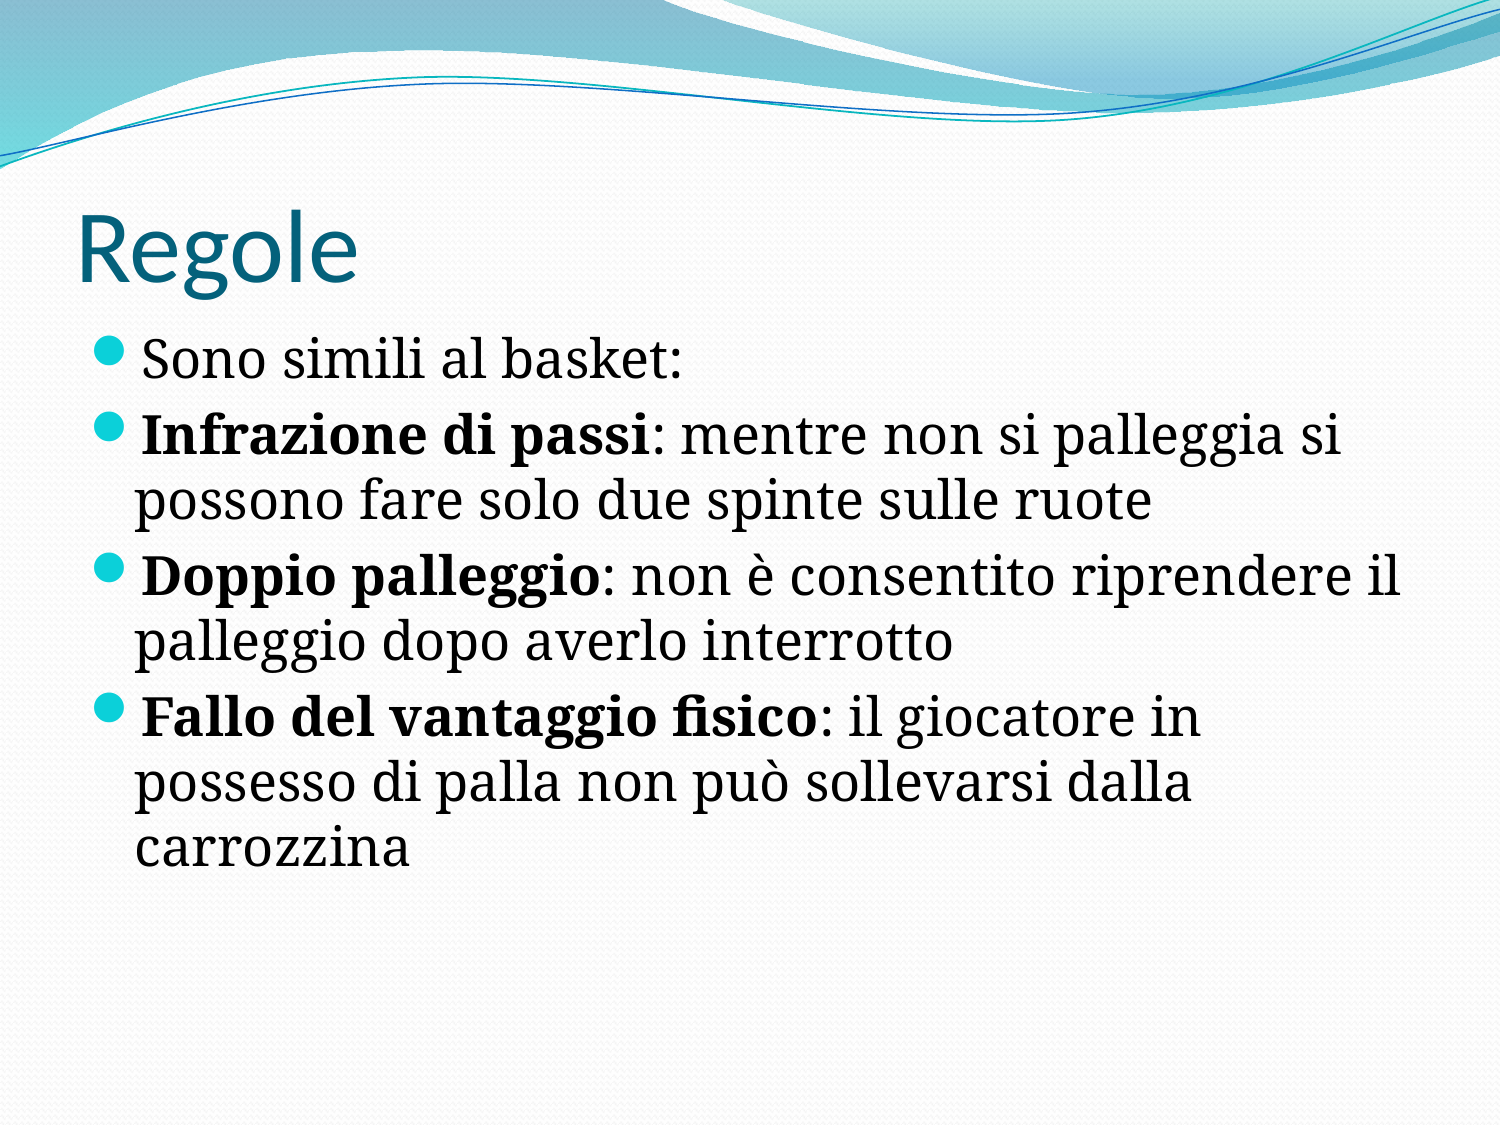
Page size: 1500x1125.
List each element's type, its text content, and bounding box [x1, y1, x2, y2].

list Sono simili al basket: Infrazione di passi: mentre non si palleggia si possono fare solo due spinte sulle ruote Doppio palleggio: non è consentito riprendere il palleggio dopo averlo interrotto Fallo del vantaggio fisico: il giocatore in possesso di palla non può sollevarsi dalla carrozzina [75, 317, 1425, 1038]
title Regole [75, 115, 1425, 303]
